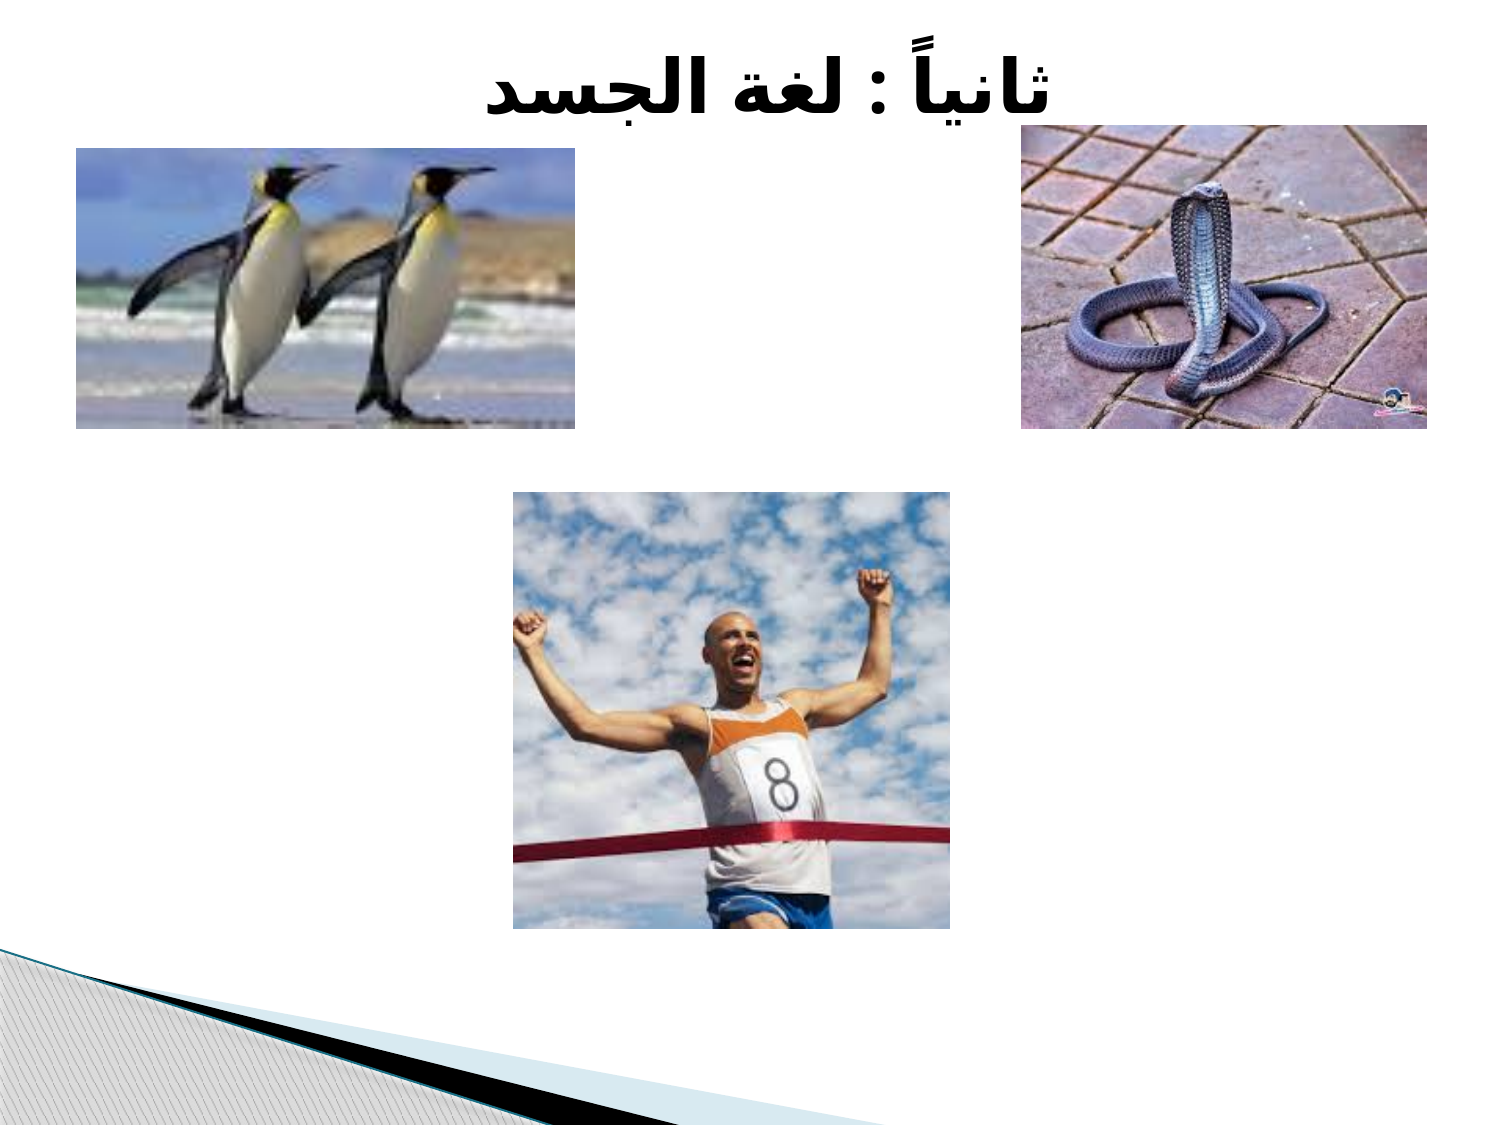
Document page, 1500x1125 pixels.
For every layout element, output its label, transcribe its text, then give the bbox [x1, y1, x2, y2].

picture [76, 147, 575, 429]
picture [513, 492, 950, 929]
text_box ثانياً : لغة الجسد [468, 31, 1069, 136]
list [1021, 125, 1427, 429]
